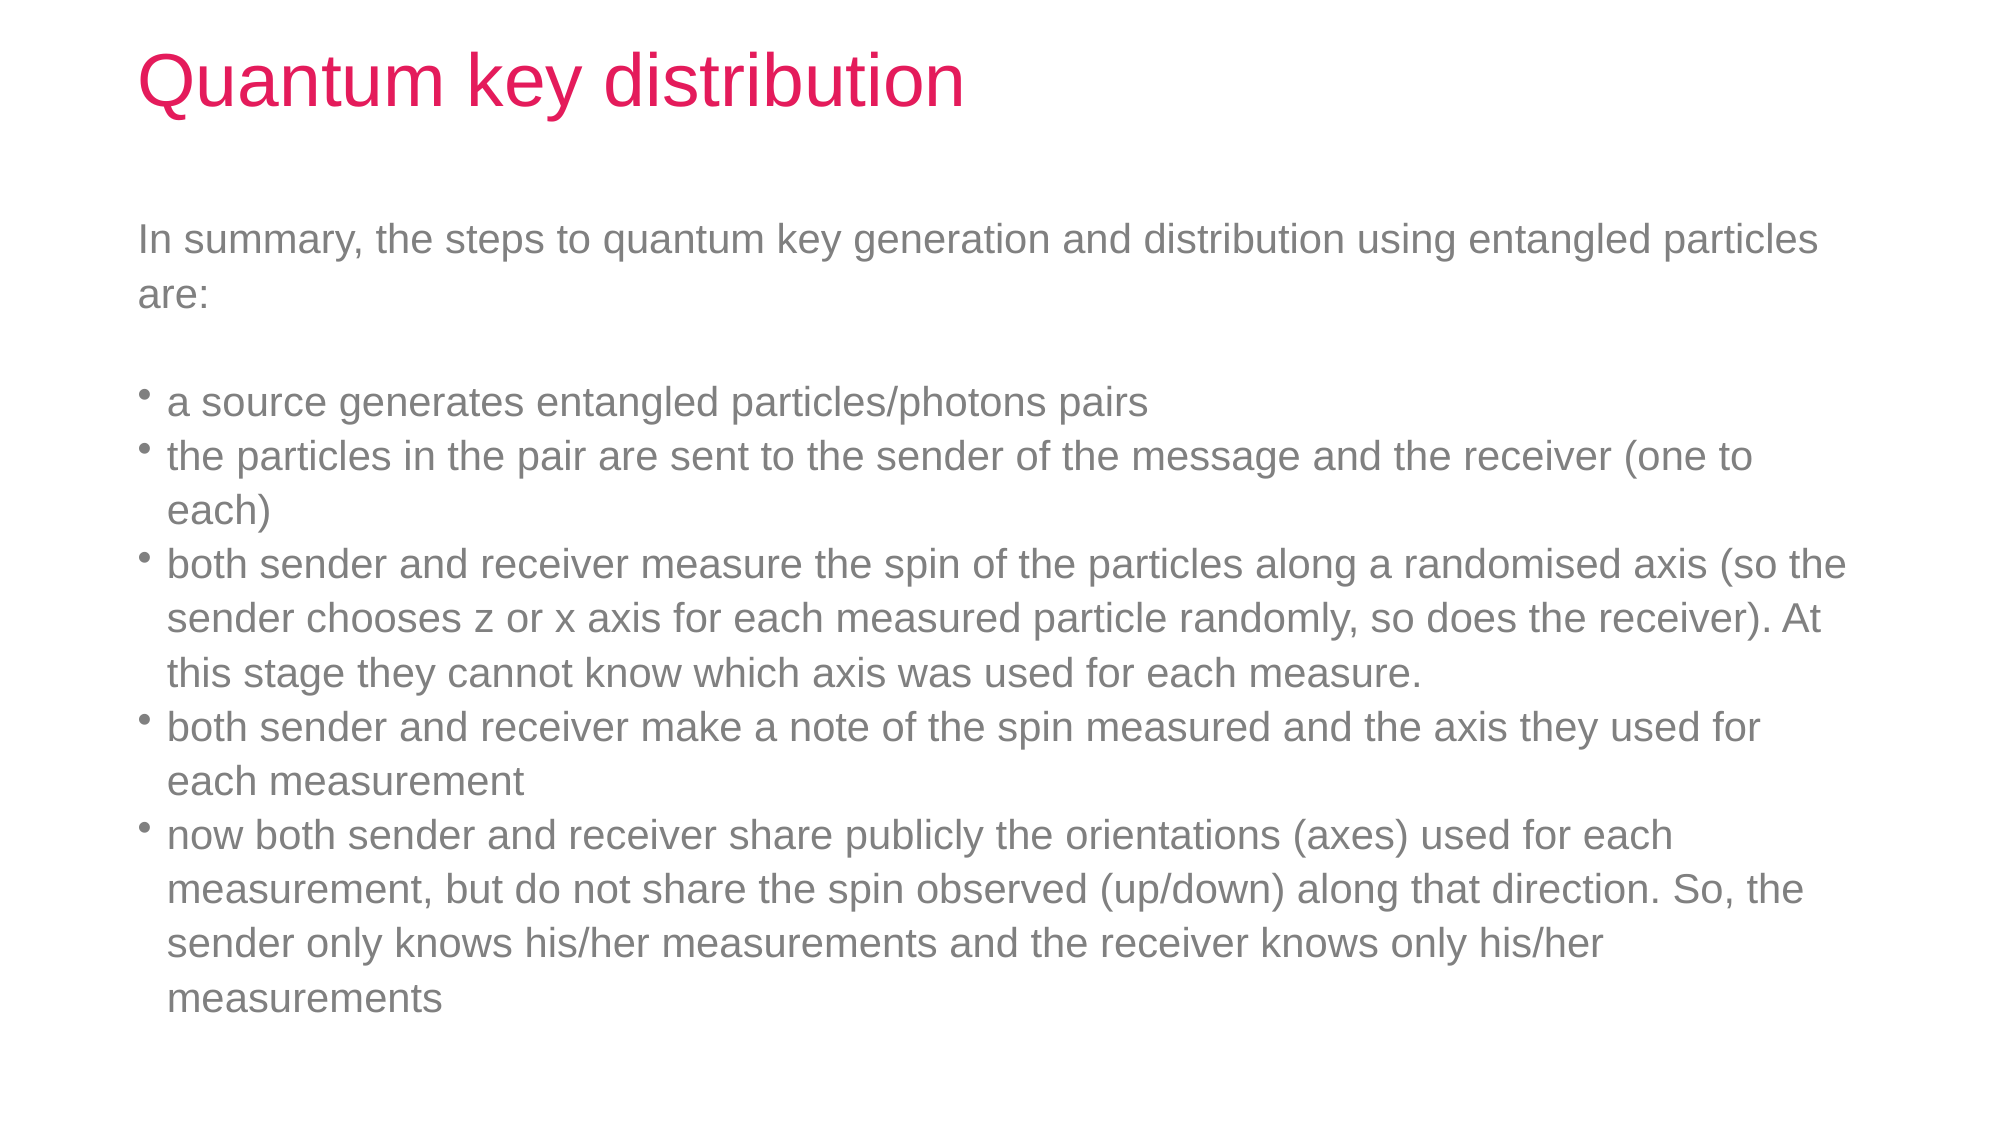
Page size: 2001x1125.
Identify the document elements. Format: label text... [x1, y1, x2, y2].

list In summary, the steps to quantum key generation and distribution using entangled particles are: a source generates entangled particles/photons pairs the particles in the pair are sent to the sender of the message and the receiver (one to each) both sender and receiver measure the spin of the particles along a randomised axis (so the sender chooses z or x axis for each measured particle randomly, so does the receiver). At this stage they cannot know which axis was used for each measure. both sender and receiver make a note of the spin measured and the axis they used for each measurement now both sender and receiver share publicly the orientations (axes) used for each measurement, but do not share the spin observed (up/down) along that direction. So, the sender only knows his/her measurements and the receiver knows only his/her measurements [137, 208, 1851, 976]
title Quantum key distribution [137, 30, 1851, 149]
